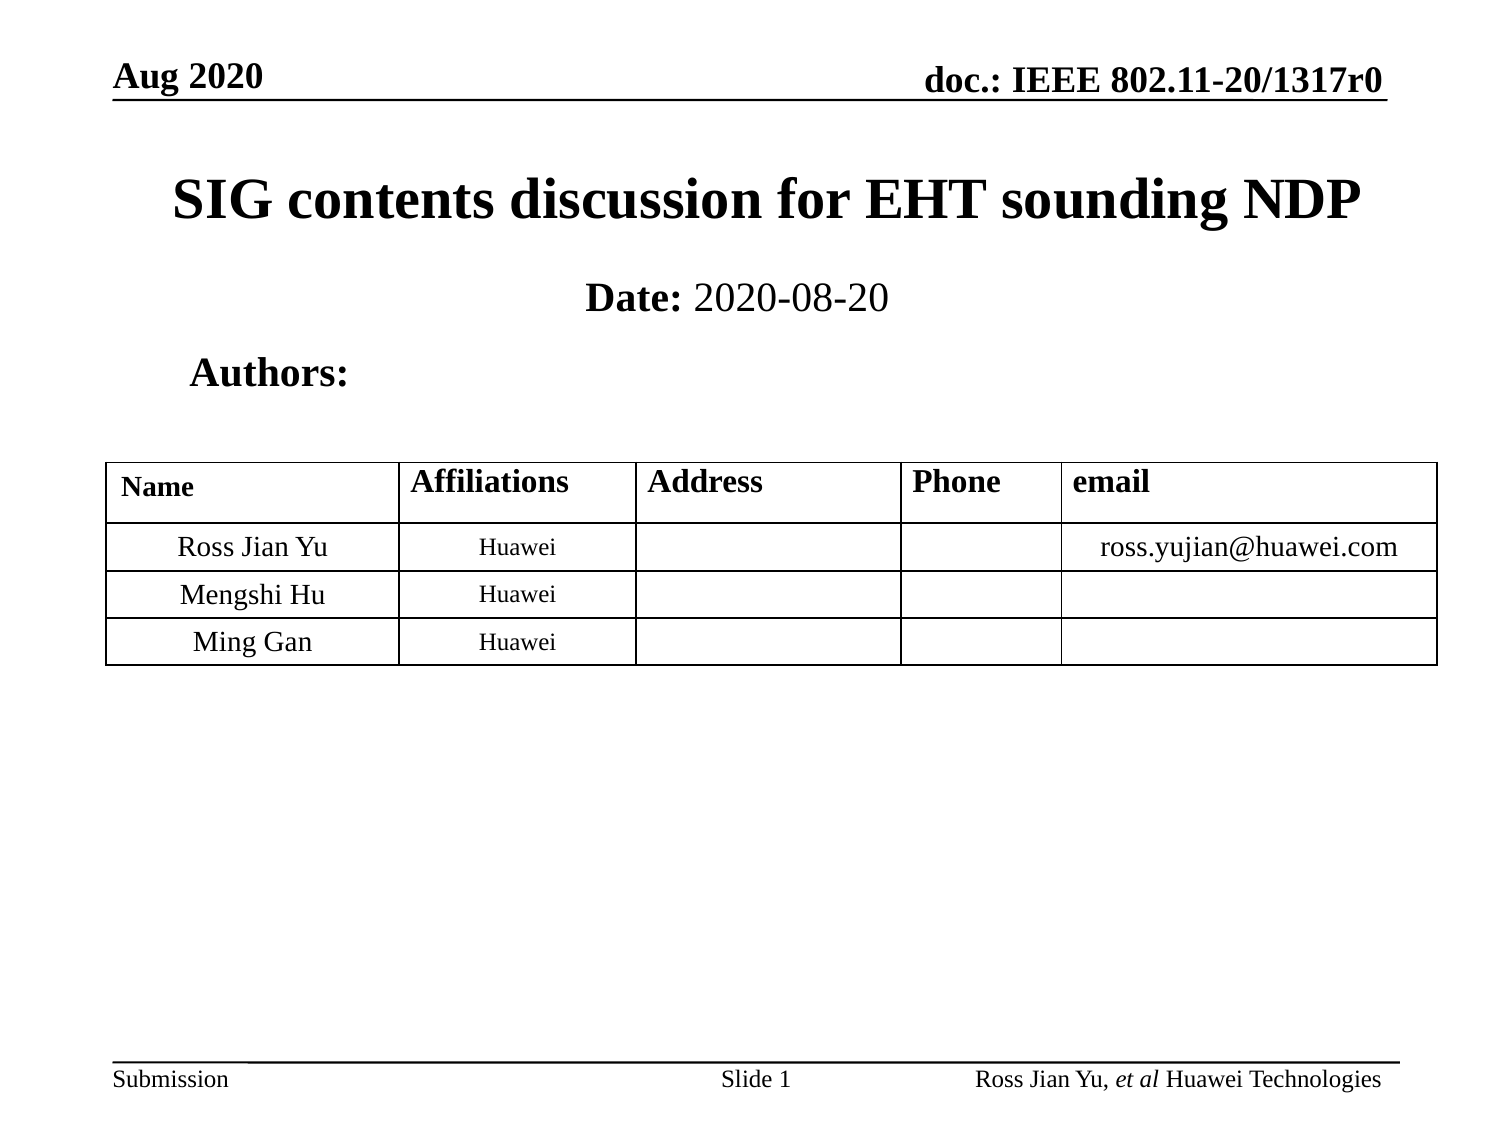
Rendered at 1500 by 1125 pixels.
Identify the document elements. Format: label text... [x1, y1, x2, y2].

table_header Affiliations [400, 463, 635, 522]
table_cell ross.yujian@huawei.com [1062, 524, 1436, 570]
table_cell Ross Jian Yu [107, 524, 398, 570]
table_cell [902, 524, 1061, 570]
table_cell [637, 524, 900, 570]
table_header Address [637, 463, 900, 522]
table_header Name [107, 463, 398, 522]
table_cell Mengshi Hu [107, 572, 398, 617]
table_cell [1062, 572, 1436, 617]
table_cell [902, 572, 1061, 617]
table_header email [1062, 463, 1436, 522]
title SIG contents discussion for EHT sounding NDP [27, 124, 1500, 251]
table_header Phone [902, 463, 1061, 522]
table_cell [902, 619, 1061, 664]
slide_number Slide 1 [712, 1061, 800, 1093]
table_cell Huawei [400, 572, 635, 617]
table_cell Ming Gan [107, 619, 398, 664]
table_cell [637, 619, 900, 664]
table_cell Huawei [400, 619, 635, 664]
table_cell [1062, 619, 1436, 664]
list Date: 2020-08-20 [99, 262, 1376, 326]
table_cell [637, 572, 900, 617]
table_cell Huawei [400, 524, 635, 570]
text_box Authors: [174, 337, 412, 400]
